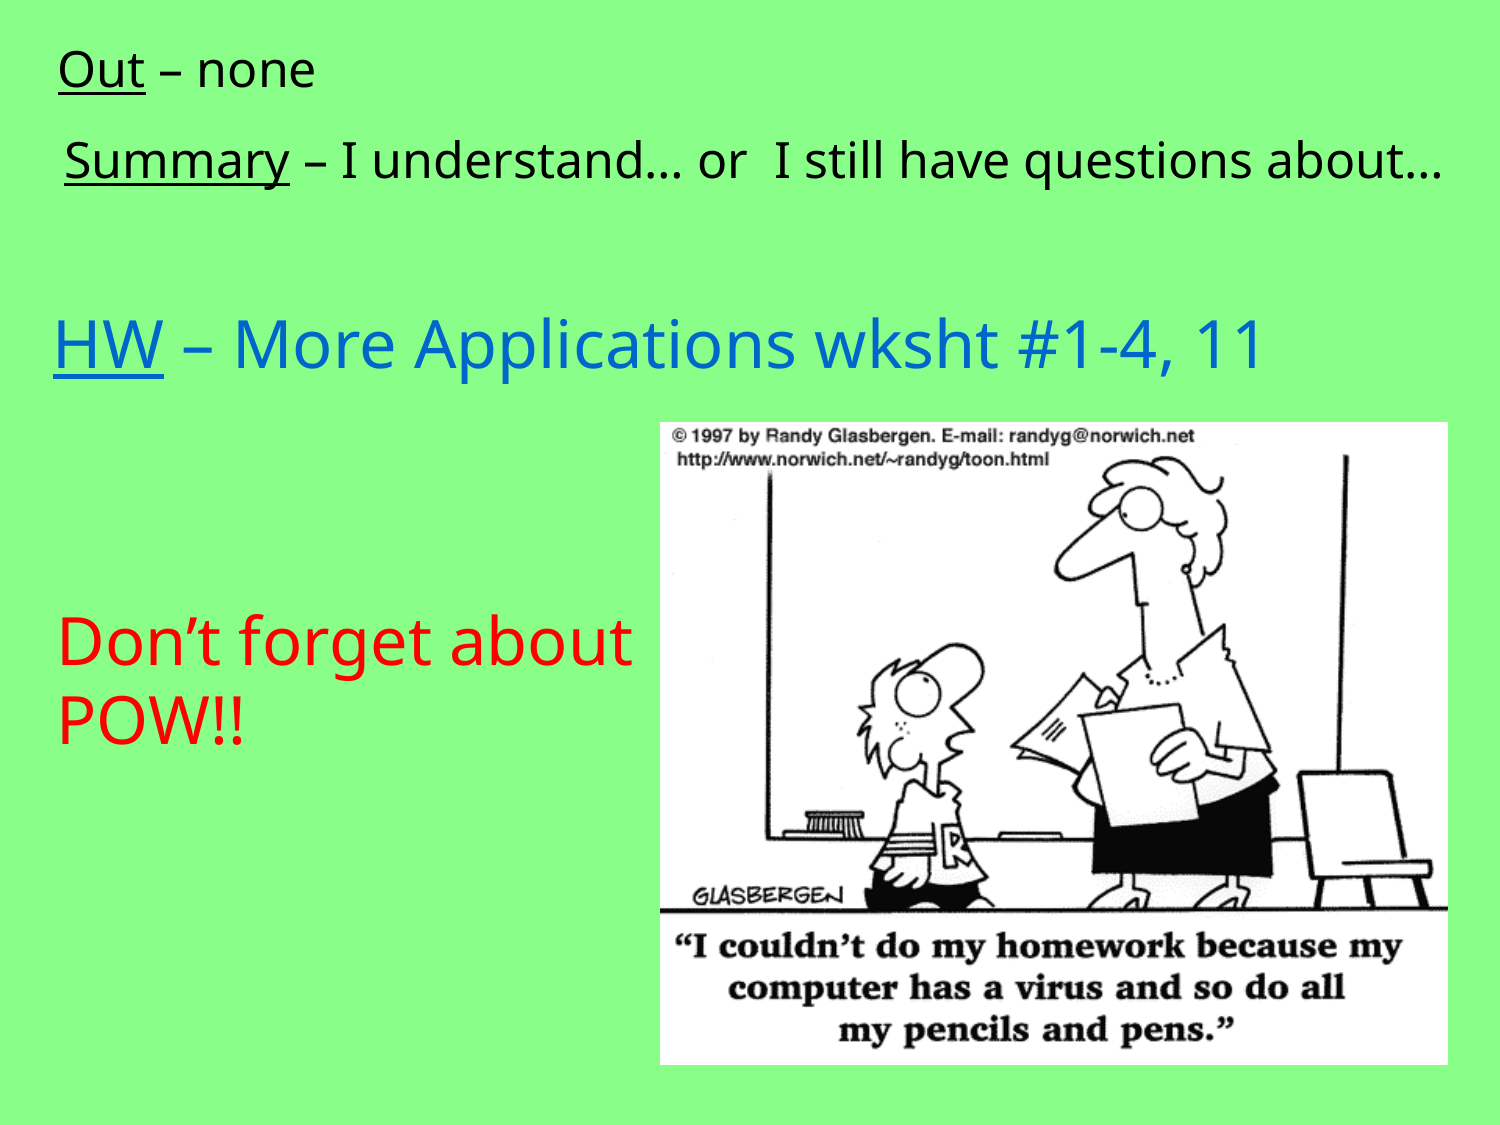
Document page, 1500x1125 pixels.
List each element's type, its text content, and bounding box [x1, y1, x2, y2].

text_box Summary – I understand… or I still have questions about… [49, 121, 1500, 257]
picture [660, 421, 1449, 1065]
text_box Out – none [43, 30, 1500, 106]
text_box HW – More Applications wksht #1-4, 11 [38, 294, 1500, 390]
text_box Don’t forget about POW!! [41, 590, 655, 766]
